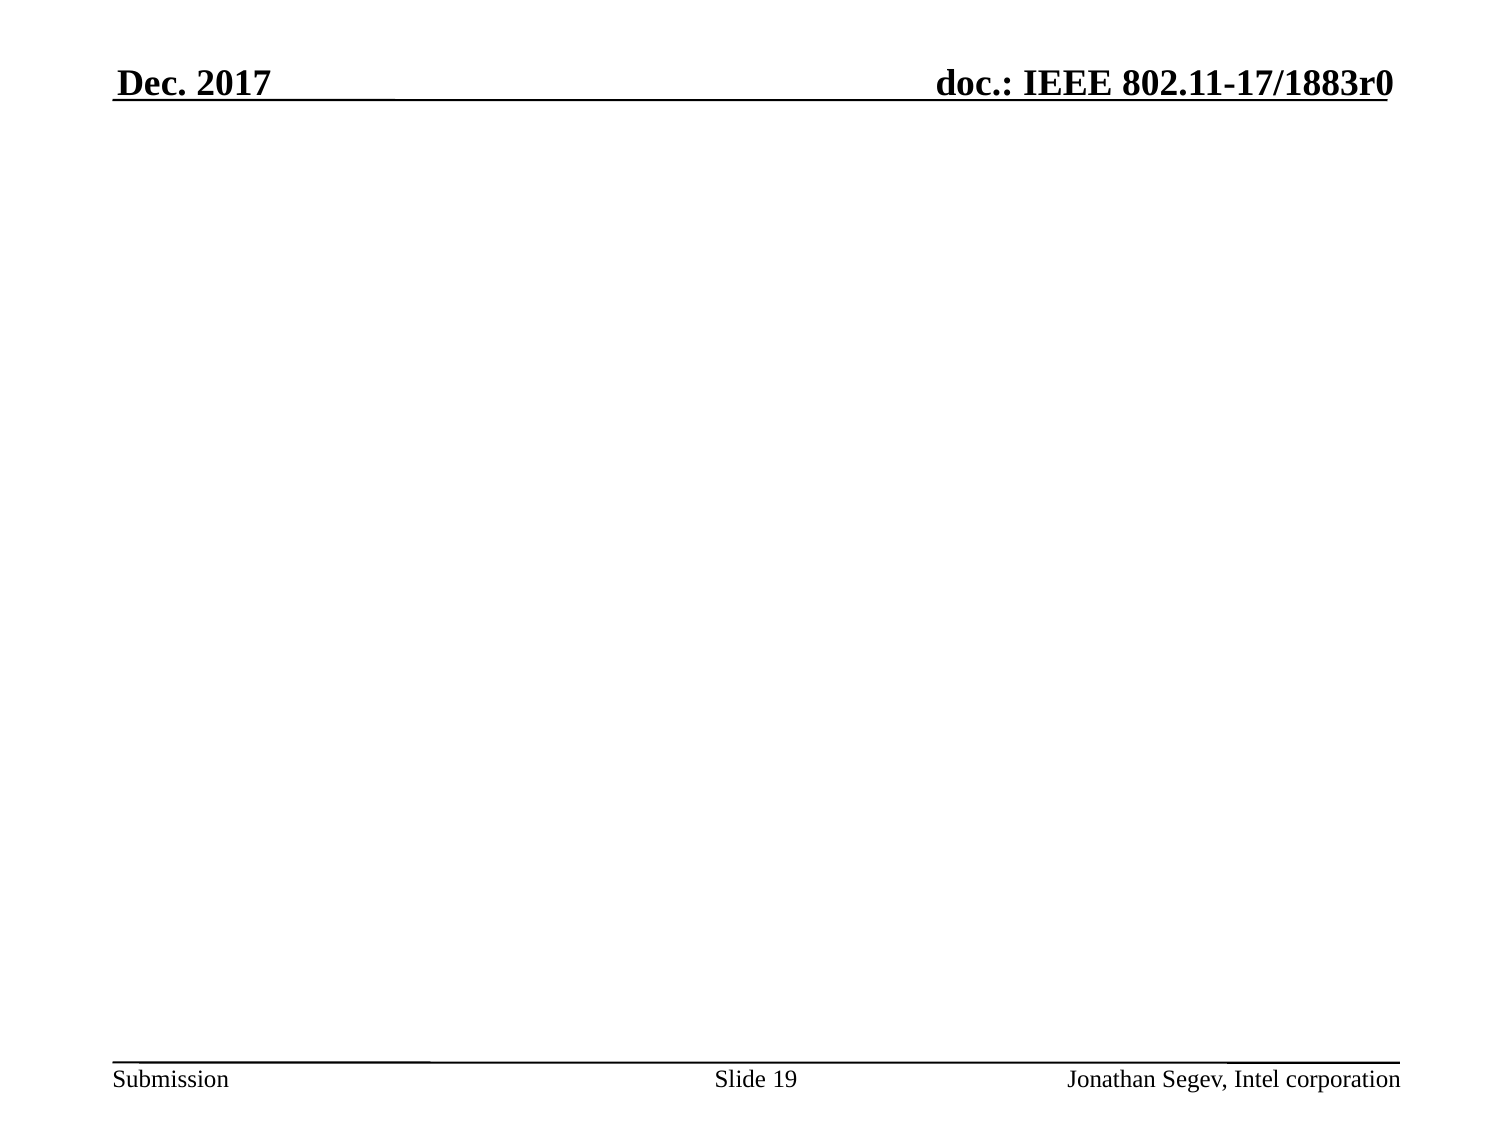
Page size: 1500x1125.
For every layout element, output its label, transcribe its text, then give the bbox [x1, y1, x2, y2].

slide_number Slide 19 [712, 1061, 800, 1123]
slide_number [116, 58, 507, 104]
footer Jonathan Segev, Intel corporation [1007, 1061, 1402, 1093]
